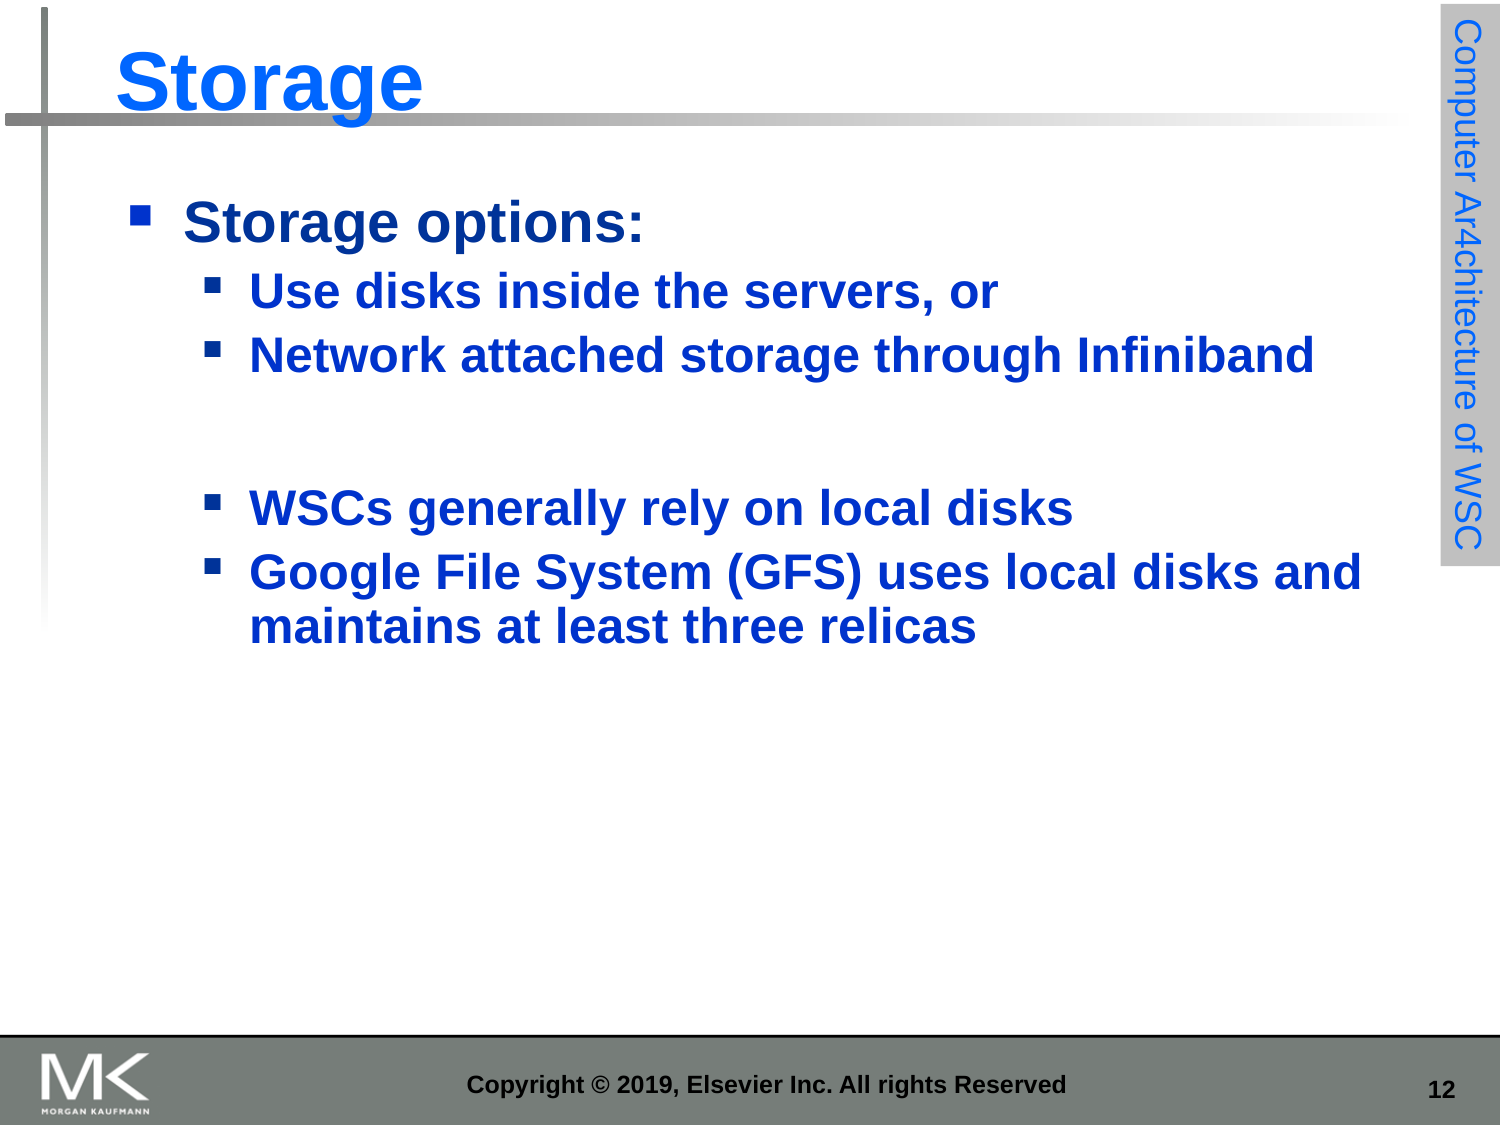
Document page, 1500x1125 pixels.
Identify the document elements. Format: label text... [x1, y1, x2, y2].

footer Copyright © 2019, Elsevier Inc. All rights Reserved [170, 1046, 1365, 1106]
picture [29, 1046, 160, 1123]
text_box Computer Ar4chitecture of WSC [1440, 3, 1500, 567]
title Storage [100, 17, 1440, 135]
list Storage options: Use disks inside the servers, or Network attached storage through Infiniband WSCs generally rely on local disks Google File System (GFS) uses local disks and maintains at least three relicas [111, 184, 1470, 1024]
